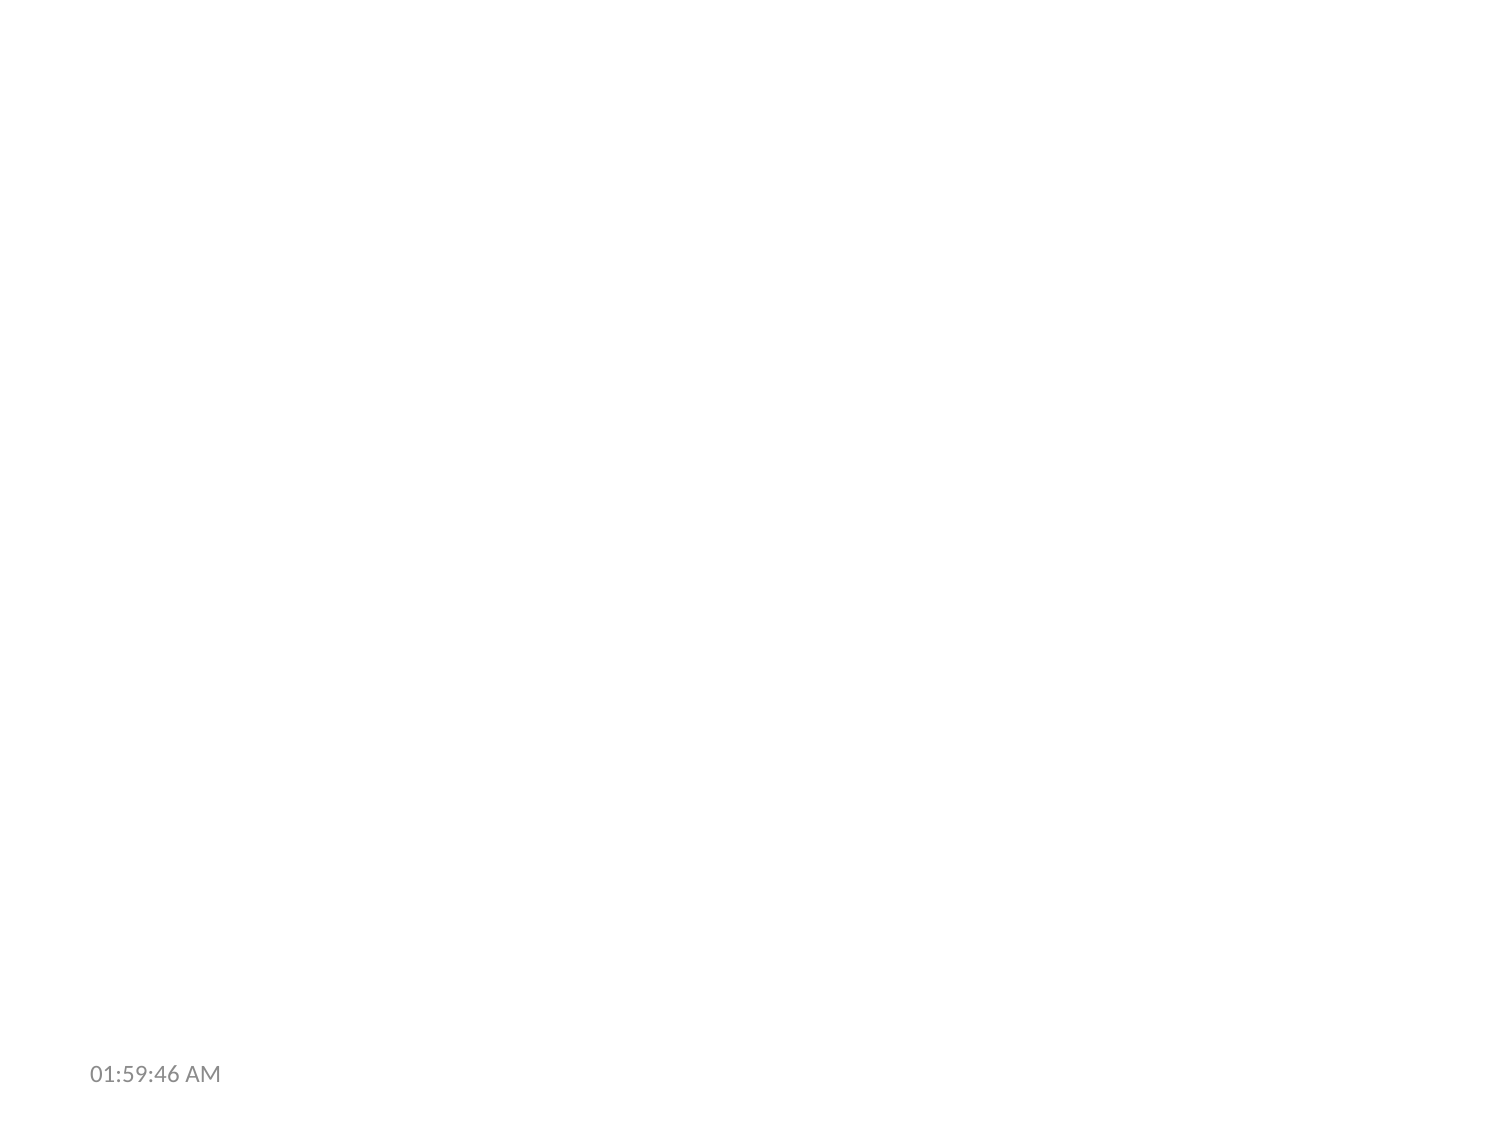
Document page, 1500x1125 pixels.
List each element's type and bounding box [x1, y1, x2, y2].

slide_number [75, 1042, 425, 1103]
